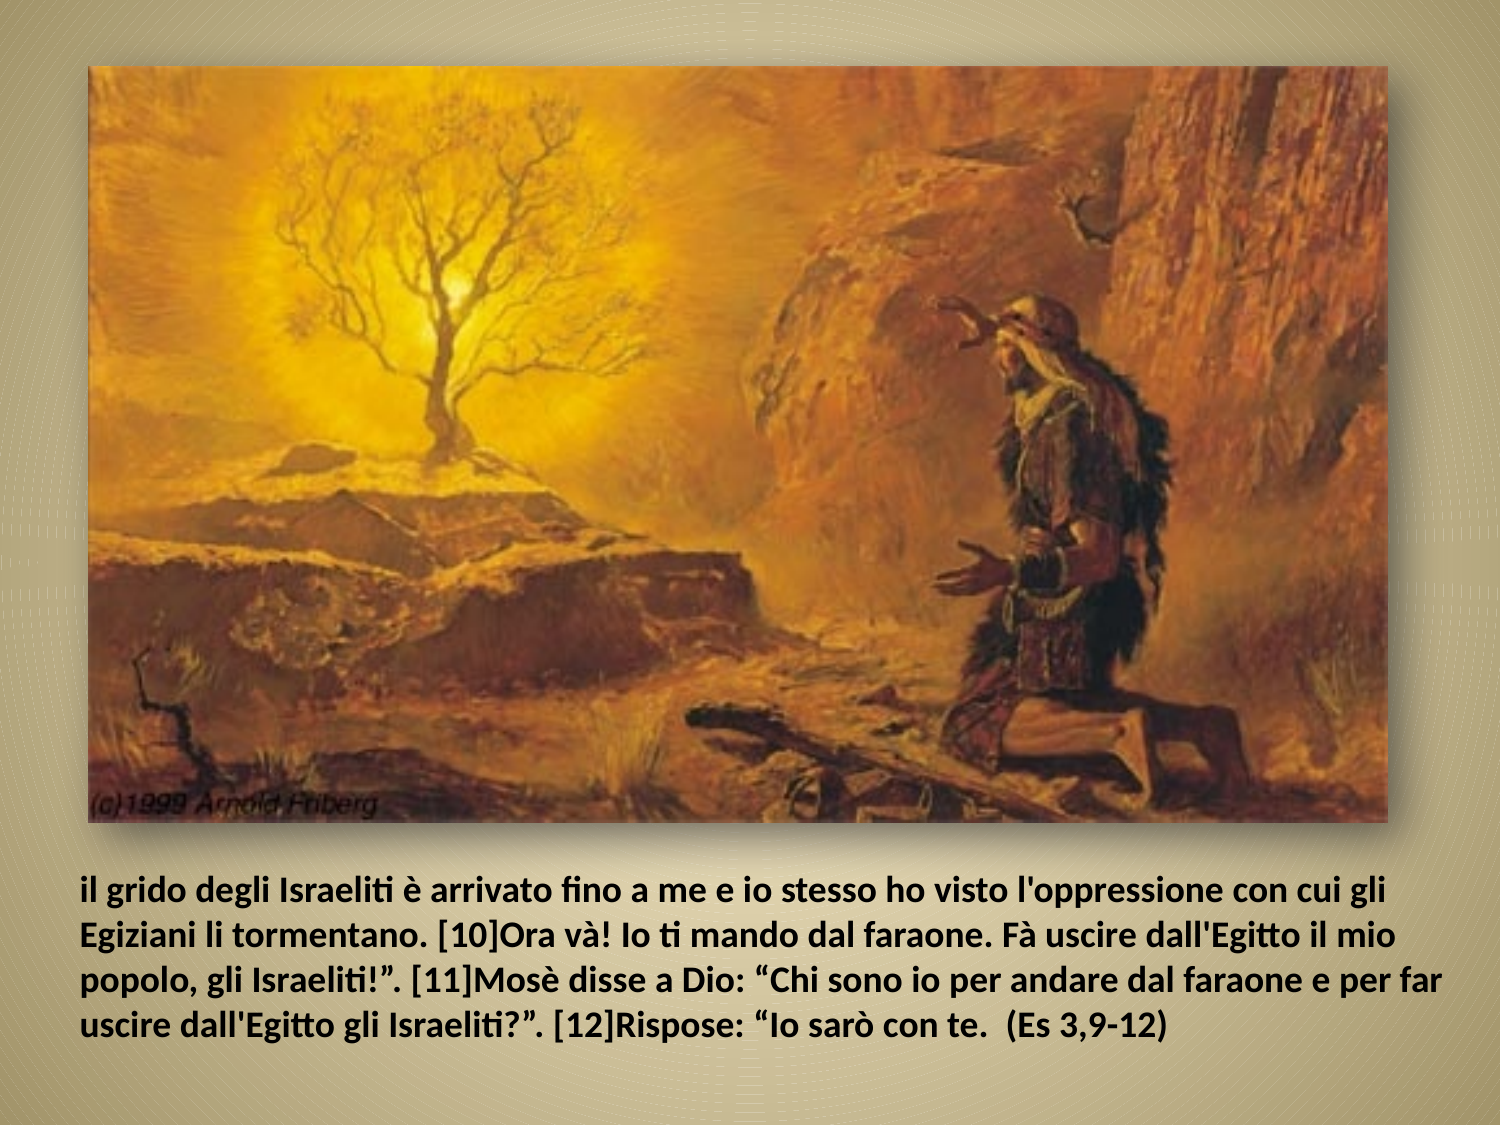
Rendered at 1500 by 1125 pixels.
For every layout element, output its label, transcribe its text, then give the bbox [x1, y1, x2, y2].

picture [88, 66, 1388, 823]
text_box il grido degli Israeliti è arrivato fino a me e io stesso ho visto l'oppressione con cui gli Egiziani li tormentano. [10]Ora và! Io ti mando dal faraone. Fà uscire dall'Egitto il mio popolo, gli Israeliti!”. [11]Mosè disse a Dio: “Chi sono io per andare dal faraone e per far uscire dall'Egitto gli Israeliti?”. [12]Rispose: “Io sarò con te. (Es 3,9-12) [64, 857, 1465, 1053]
